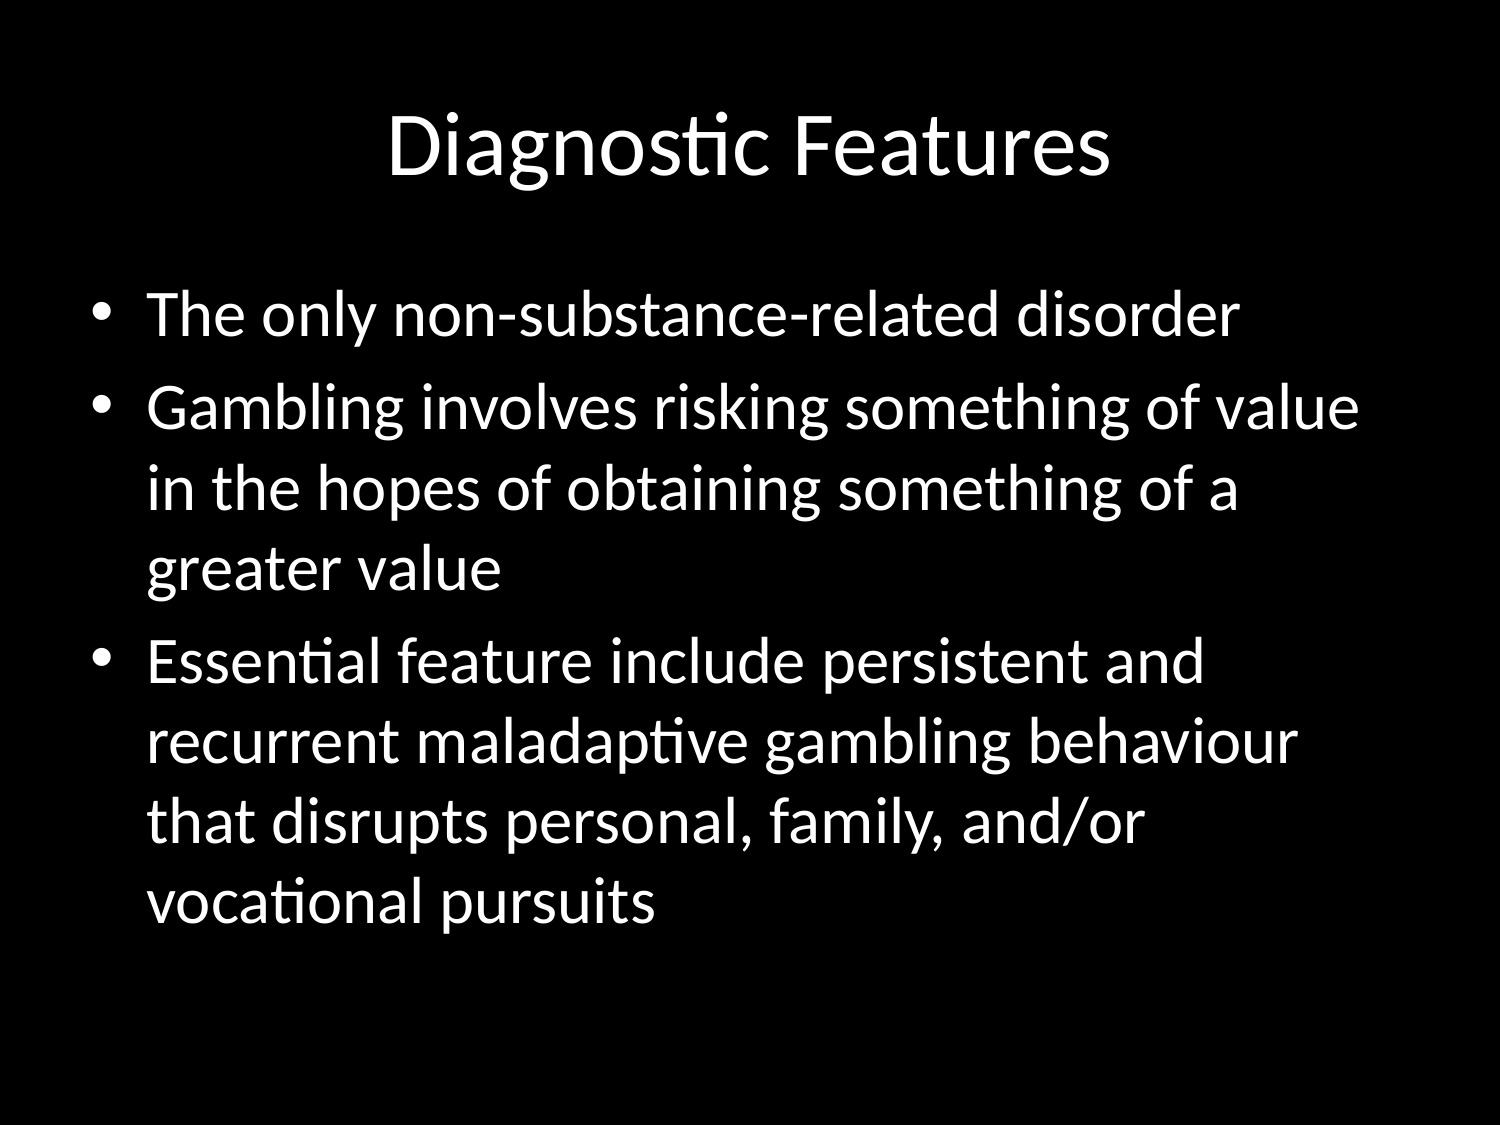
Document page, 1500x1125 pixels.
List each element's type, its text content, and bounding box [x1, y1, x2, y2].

list The only non-substance-related disorder Gambling involves risking something of value in the hopes of obtaining something of a greater value Essential feature include persistent and recurrent maladaptive gambling behaviour that disrupts personal, family, and/or vocational pursuits [75, 262, 1425, 1005]
title Diagnostic Features [75, 45, 1425, 233]
